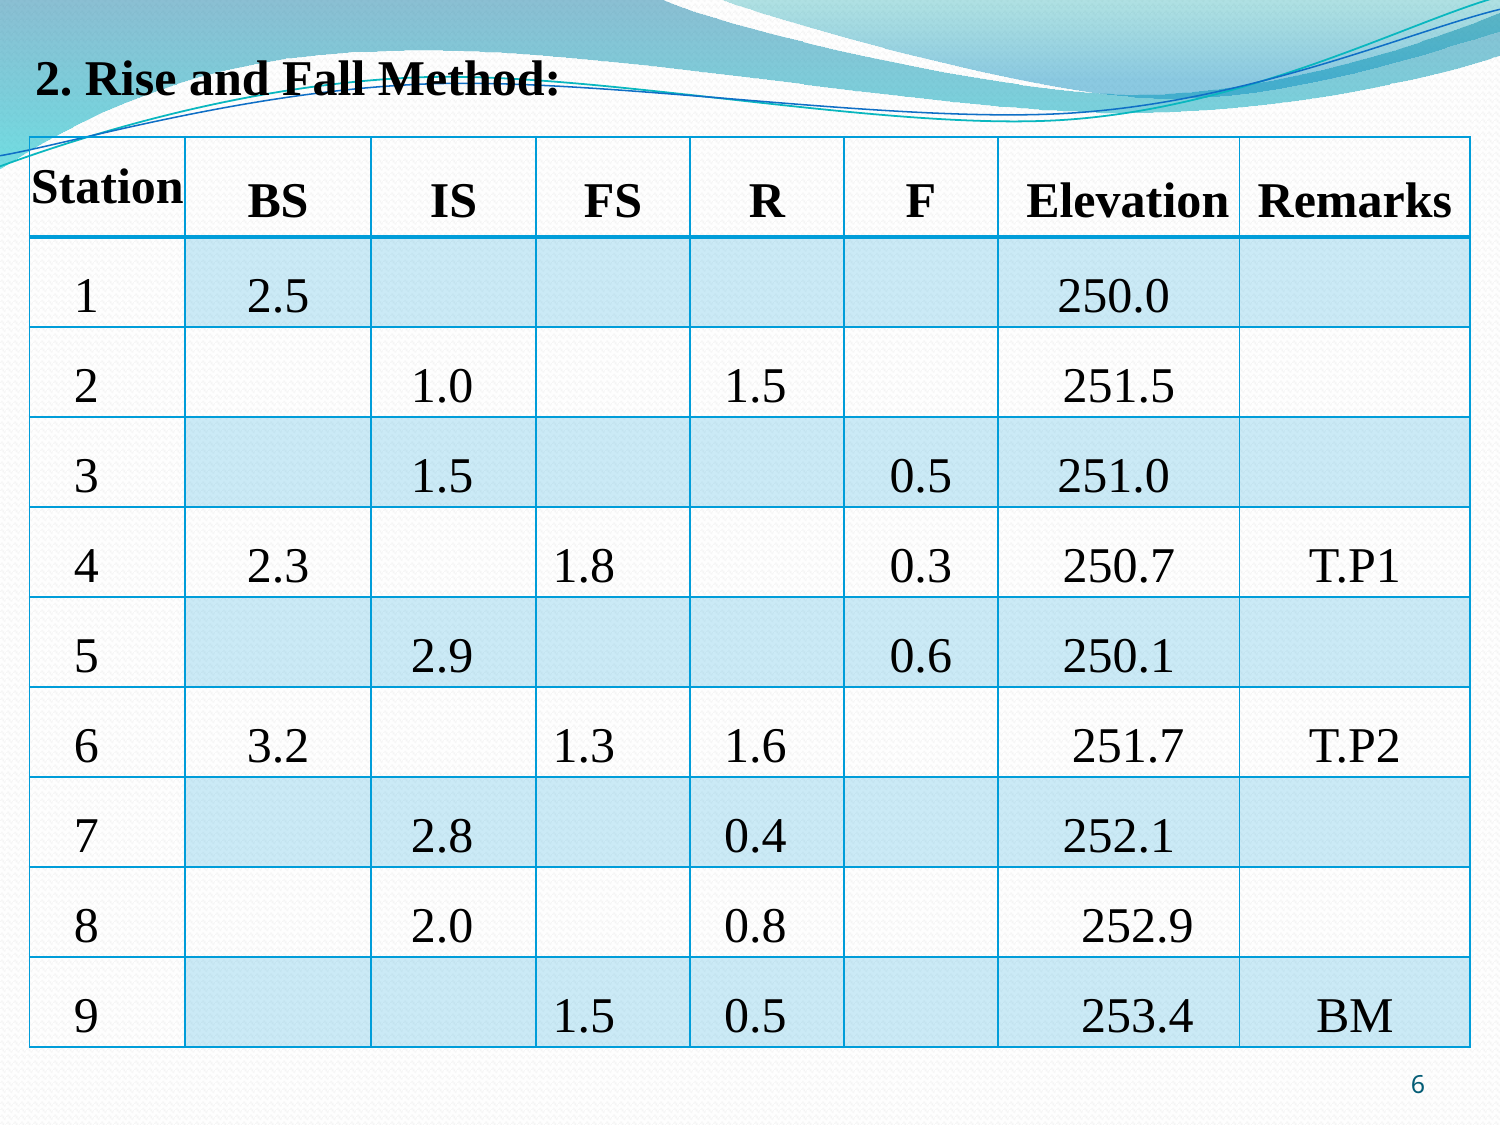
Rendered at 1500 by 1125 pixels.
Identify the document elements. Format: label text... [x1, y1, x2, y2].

table_cell [691, 598, 843, 686]
table_cell [1240, 418, 1469, 506]
table_cell [372, 239, 535, 326]
table_cell 1.5 [372, 418, 535, 506]
table_cell [845, 958, 997, 1046]
table_cell [186, 868, 370, 956]
table_cell 0.4 [691, 778, 843, 866]
table_cell [845, 778, 997, 866]
table_cell 4 [30, 508, 184, 596]
table_cell 250.0 [999, 239, 1239, 326]
table_cell 0.8 [691, 868, 843, 956]
table_cell 1.5 [691, 328, 843, 416]
table_cell [537, 868, 689, 956]
table_cell [537, 239, 689, 326]
table_cell 2.8 [372, 778, 535, 866]
table_cell 3.2 [186, 688, 370, 776]
table_cell 1.0 [372, 328, 535, 416]
table_cell 2.9 [372, 598, 535, 686]
text_box 2. Rise and Fall Method: [20, 37, 577, 113]
table_cell [1240, 868, 1469, 956]
table_cell 6 [30, 688, 184, 776]
table_cell [537, 598, 689, 686]
table_cell 252.9 [999, 868, 1239, 956]
table_cell [845, 239, 997, 326]
table_cell 0.6 [845, 598, 997, 686]
table_cell [186, 328, 370, 416]
table_cell T.P1 [1240, 508, 1469, 596]
table_cell 7 [30, 778, 184, 866]
table_cell 0.5 [691, 958, 843, 1046]
table_header Remarks [1240, 138, 1469, 235]
table_cell [186, 958, 370, 1046]
table_cell 251.5 [999, 328, 1239, 416]
table_cell 0.3 [845, 508, 997, 596]
table_cell [845, 868, 997, 956]
table_cell [691, 508, 843, 596]
table_cell 5 [30, 598, 184, 686]
table_cell 9 [30, 958, 184, 1046]
table_cell [372, 958, 535, 1046]
table_cell 1.3 [537, 688, 689, 776]
table_cell [186, 778, 370, 866]
table_cell [186, 598, 370, 686]
table_header IS [372, 138, 535, 235]
table_header Elevation [999, 138, 1239, 235]
table_cell 1.8 [537, 508, 689, 596]
table_cell [691, 239, 843, 326]
table_header Station [30, 138, 184, 235]
table_cell 0.5 [845, 418, 997, 506]
table_header F [845, 138, 997, 235]
table_cell [1240, 328, 1469, 416]
table_header BS [186, 138, 370, 235]
table_cell 8 [30, 868, 184, 956]
table_cell 2.3 [186, 508, 370, 596]
table_cell 252.1 [999, 778, 1239, 866]
table_header FS [537, 138, 689, 235]
table_cell 250.7 [999, 508, 1239, 596]
text_box [1050, 622, 1082, 728]
text_box [17, 12, 1459, 1043]
table_cell T.P2 [1240, 688, 1469, 776]
table_cell [1240, 239, 1469, 326]
table_cell [372, 688, 535, 776]
table_cell 250.1 [999, 598, 1239, 686]
table_cell [1240, 778, 1469, 866]
slide_number 6 [1299, 1048, 1425, 1103]
table_cell [372, 508, 535, 596]
table_cell 251.7 [999, 688, 1239, 776]
table_cell [845, 328, 997, 416]
table_cell [845, 688, 997, 776]
table_cell [537, 418, 689, 506]
table_cell 251.0 [999, 418, 1239, 506]
table_cell 2 [30, 328, 184, 416]
table_cell [1240, 598, 1469, 686]
table_cell [537, 778, 689, 866]
table_cell BM [1240, 958, 1469, 1046]
table_cell 253.4 [999, 958, 1239, 1046]
table_cell 2.0 [372, 868, 535, 956]
table_cell 2.5 [186, 239, 370, 326]
table_cell 1 [30, 239, 184, 326]
table_cell [537, 328, 689, 416]
table_cell 1.6 [691, 688, 843, 776]
table_cell 1.5 [537, 958, 689, 1046]
table_header R [691, 138, 843, 235]
table_cell [691, 418, 843, 506]
table_cell [186, 418, 370, 506]
table_cell 3 [30, 418, 184, 506]
